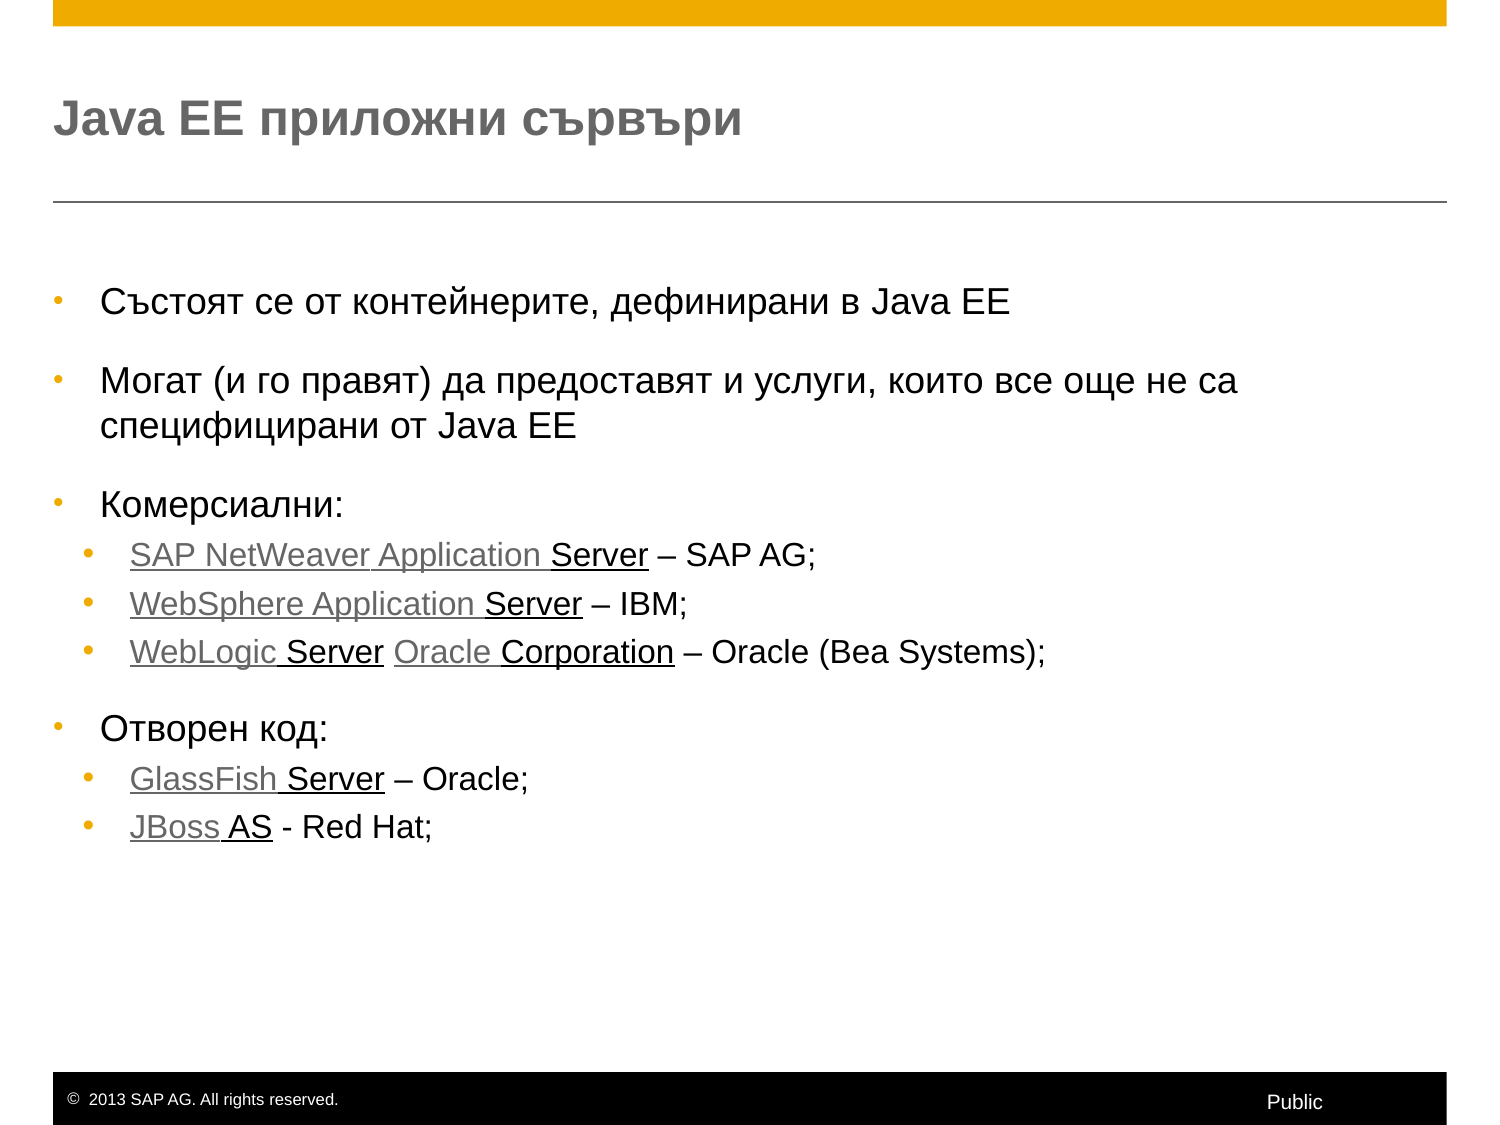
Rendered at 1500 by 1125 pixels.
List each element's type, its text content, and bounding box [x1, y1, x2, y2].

title Jаva EE приложни сървъри [53, 53, 1447, 178]
list Състоят се от контейнерите, дефинирани в Java EE Могат (и го правят) да предоставят и услуги, които все още не са специфицирани от Java EE Комерсиални: SAP NetWeaver Application Server – SAP AG; WebSphere Application Server – IBM; WebLogic Server Oracle Corporation – Oracle (Bea Systems); Отворен код: GlassFish Server – Oracle; JBoss AS - Red Hat; [53, 277, 1444, 998]
